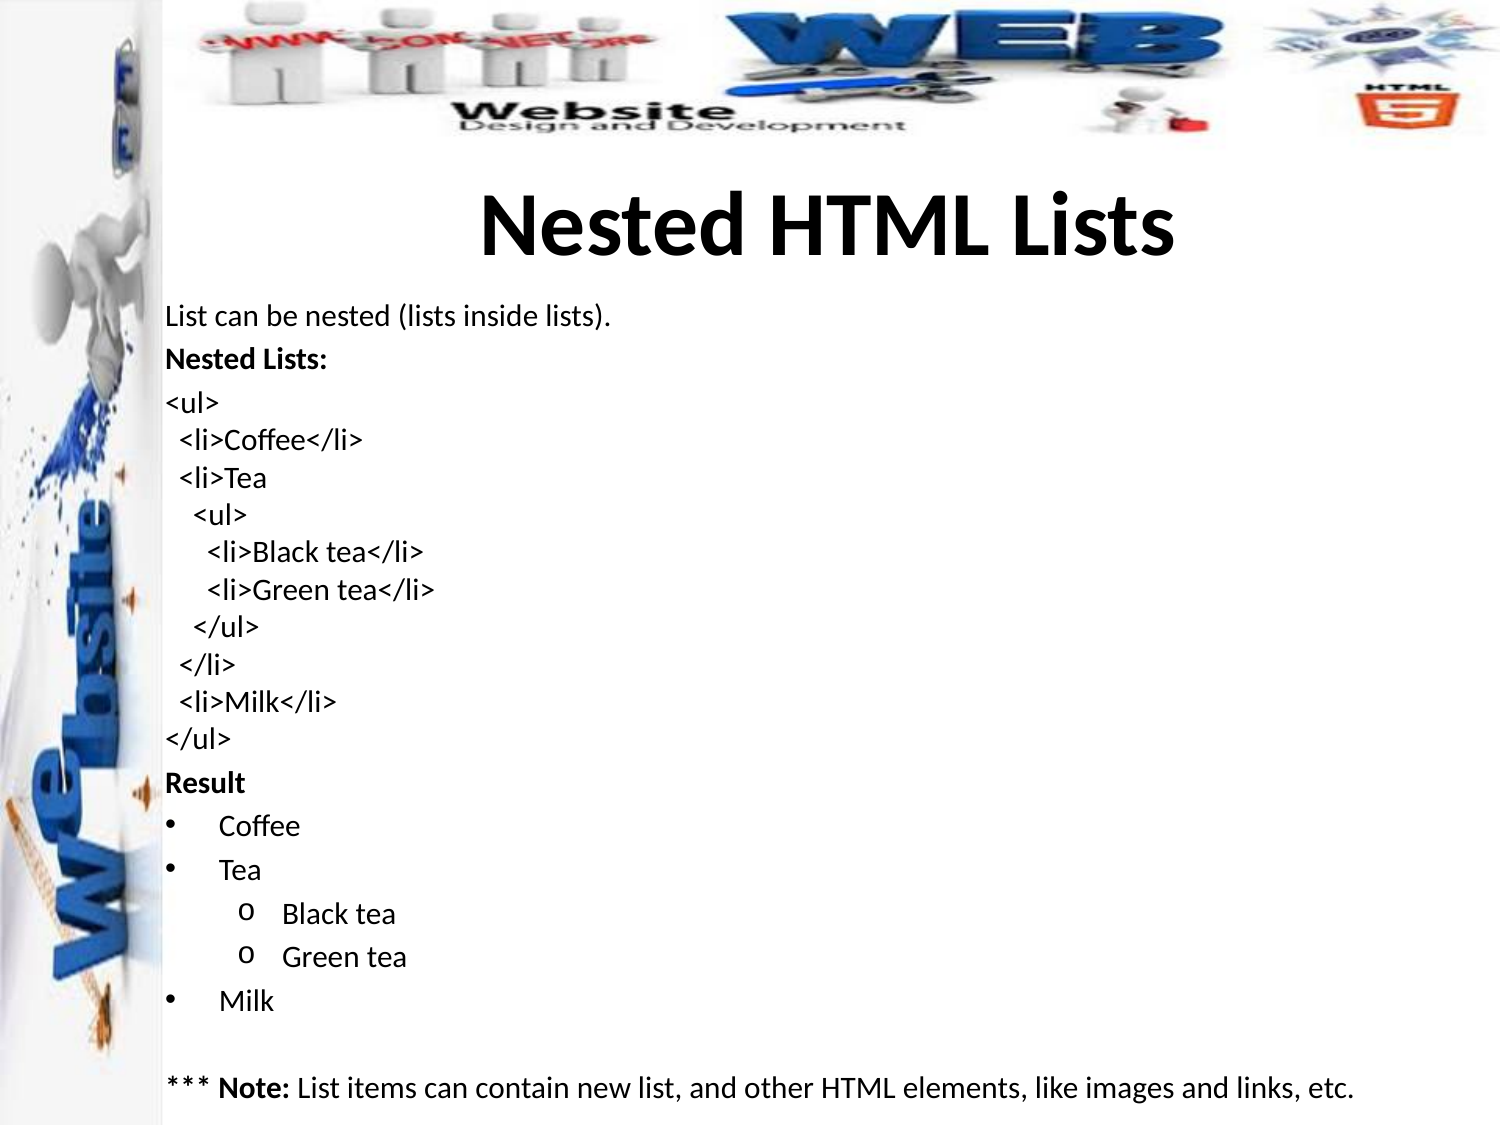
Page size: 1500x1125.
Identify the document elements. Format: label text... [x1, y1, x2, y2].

picture [0, 0, 1500, 1125]
title Nested HTML Lists [162, 125, 1495, 287]
list List can be nested (lists inside lists). Nested Lists: <ul> <li>Coffee</li> <li>Tea <ul> <li>Black tea</li> <li>Green tea</li> </ul> </li> <li>Milk</li> </ul> Result Coffee Tea Black tea Green tea Milk *** Note: List items can contain new list, and other HTML elements, like images and links, etc. [150, 287, 1500, 1125]
